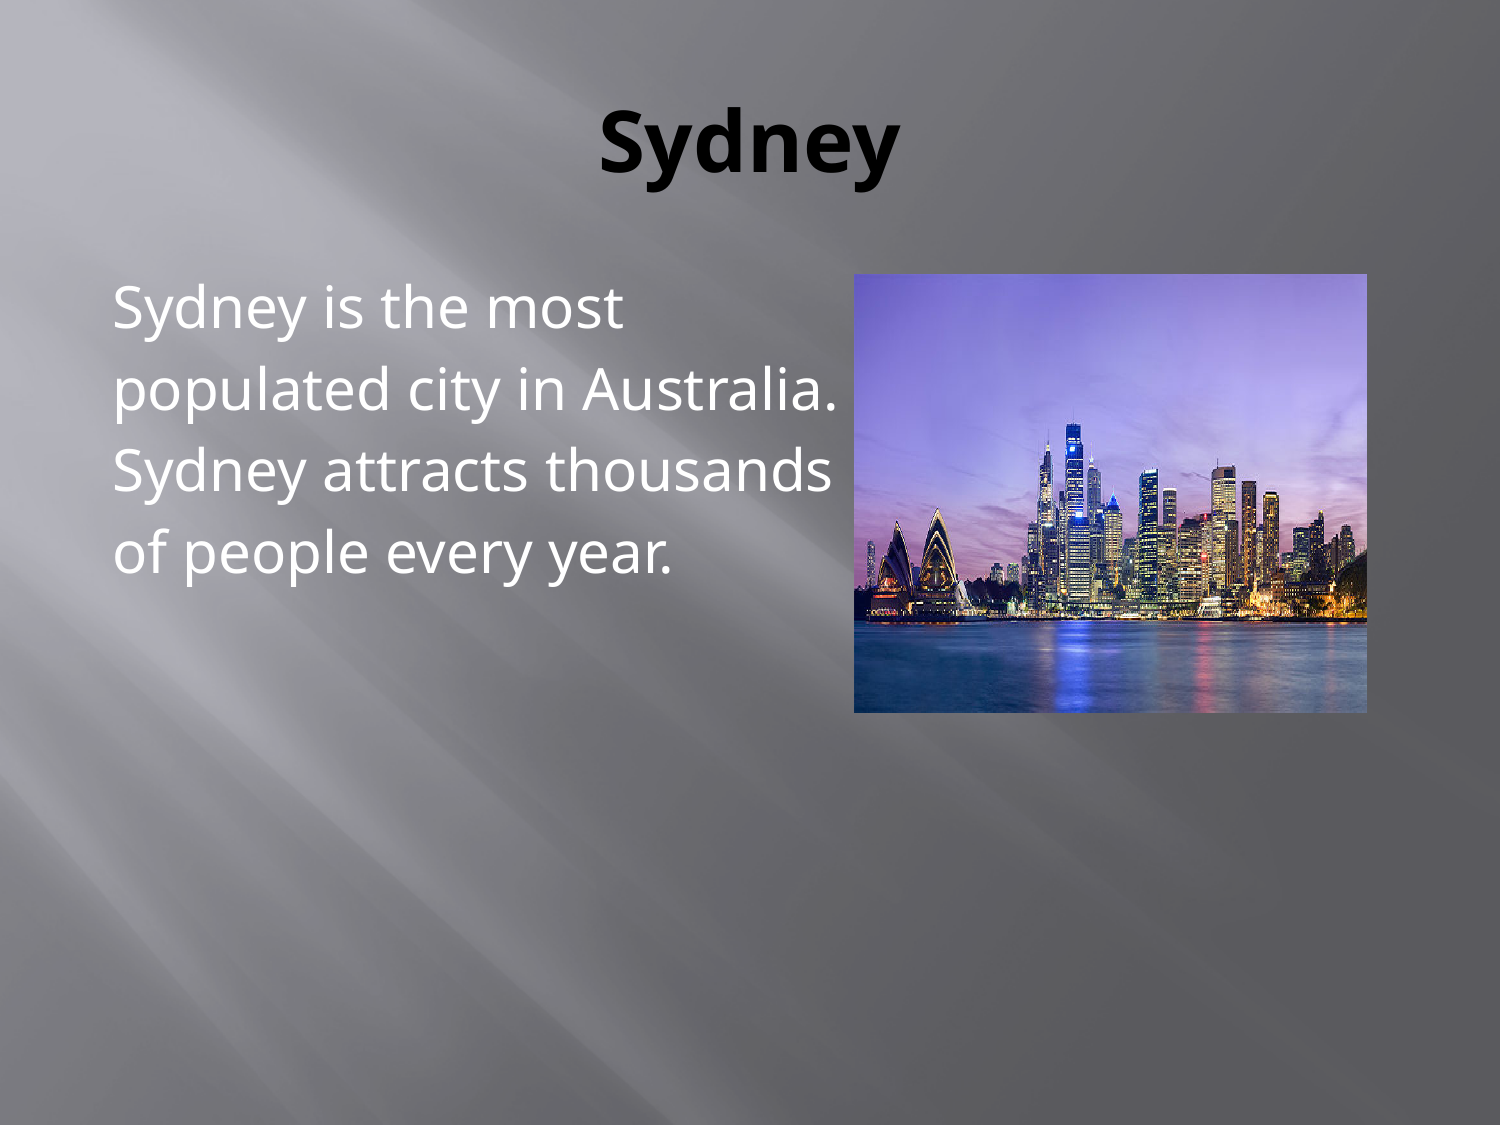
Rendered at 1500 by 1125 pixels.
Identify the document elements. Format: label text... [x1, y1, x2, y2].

picture [853, 274, 1367, 713]
list Sydney is the most populated city in Australia. Sydney attracts thousands of people every year. [75, 262, 1425, 1035]
title Sydney [75, 45, 1425, 233]
